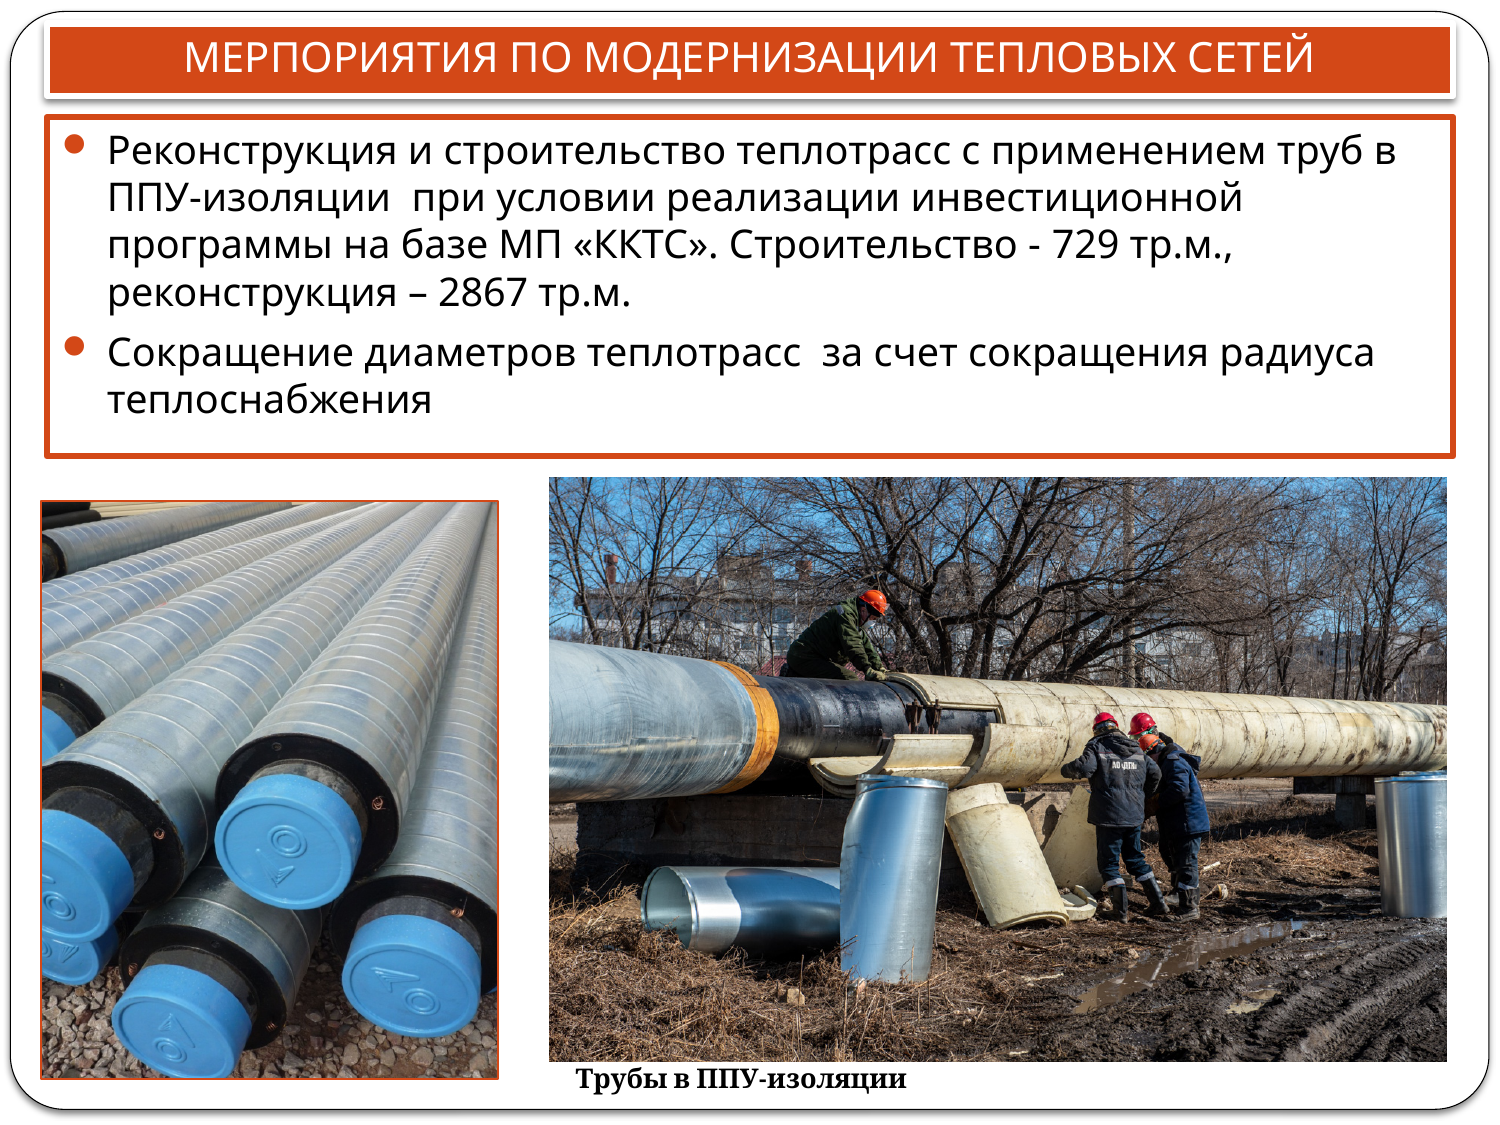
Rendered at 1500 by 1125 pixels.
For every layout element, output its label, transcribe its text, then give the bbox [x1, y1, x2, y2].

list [41, 502, 498, 1079]
picture [548, 477, 1447, 1062]
text_box Трубы в ППУ-изоляции [560, 1071, 922, 1102]
title МЕРПОРИЯТИЯ ПО МОДЕРНИЗАЦИИ ТЕПЛОВЫХ СЕТЕЙ [44, 20, 1456, 99]
list Реконструкция и строительство теплотрасс с применением труб в ППУ-изоляции при условии реализации инвестиционной программы на базе МП «ККТС». Строительство - 729 тр.м., реконструкция – 2867 тр.м. Сокращение диаметров теплотрасс за счет сокращения радиуса теплоснабжения [46, 116, 1454, 457]
